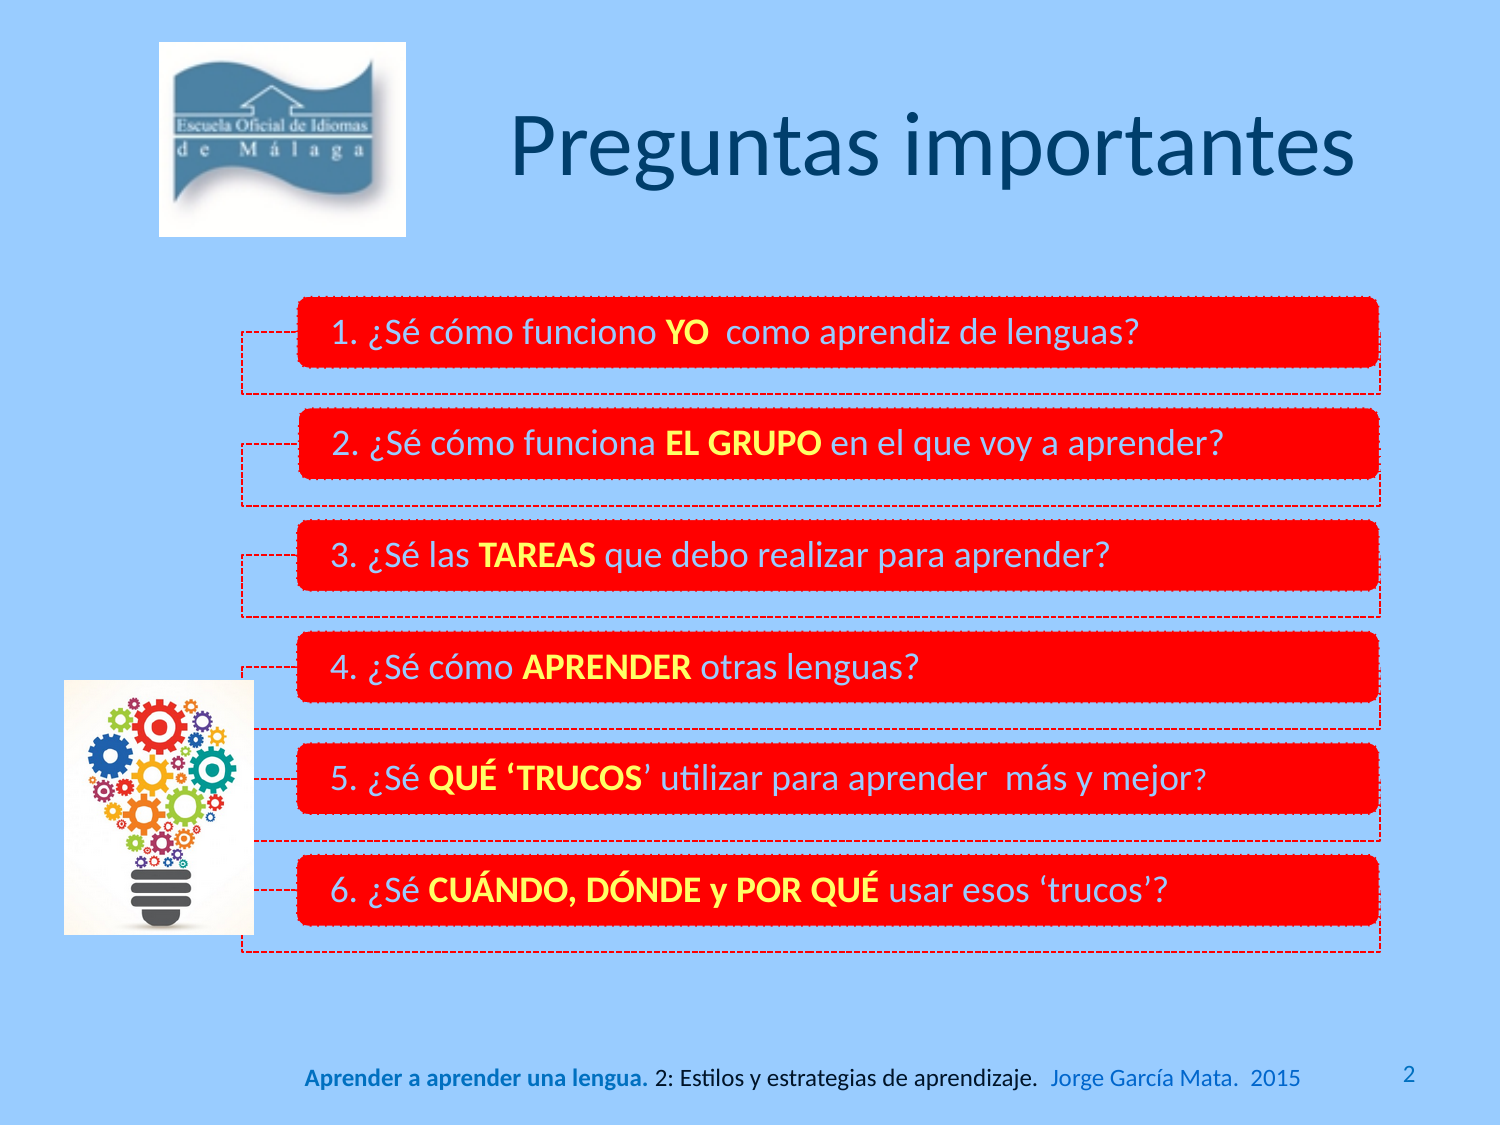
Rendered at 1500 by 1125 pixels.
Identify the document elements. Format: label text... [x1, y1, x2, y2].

footer Aprender a aprender una lengua. 2: Estilos y estrategias de aprendizaje. Jorge García Mata. 2015 [242, 1058, 1365, 1094]
title Preguntas importantes [442, 45, 1425, 233]
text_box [241, 290, 1381, 958]
picture [64, 680, 255, 935]
slide_number 2 [1387, 1042, 1425, 1103]
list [159, 42, 406, 237]
